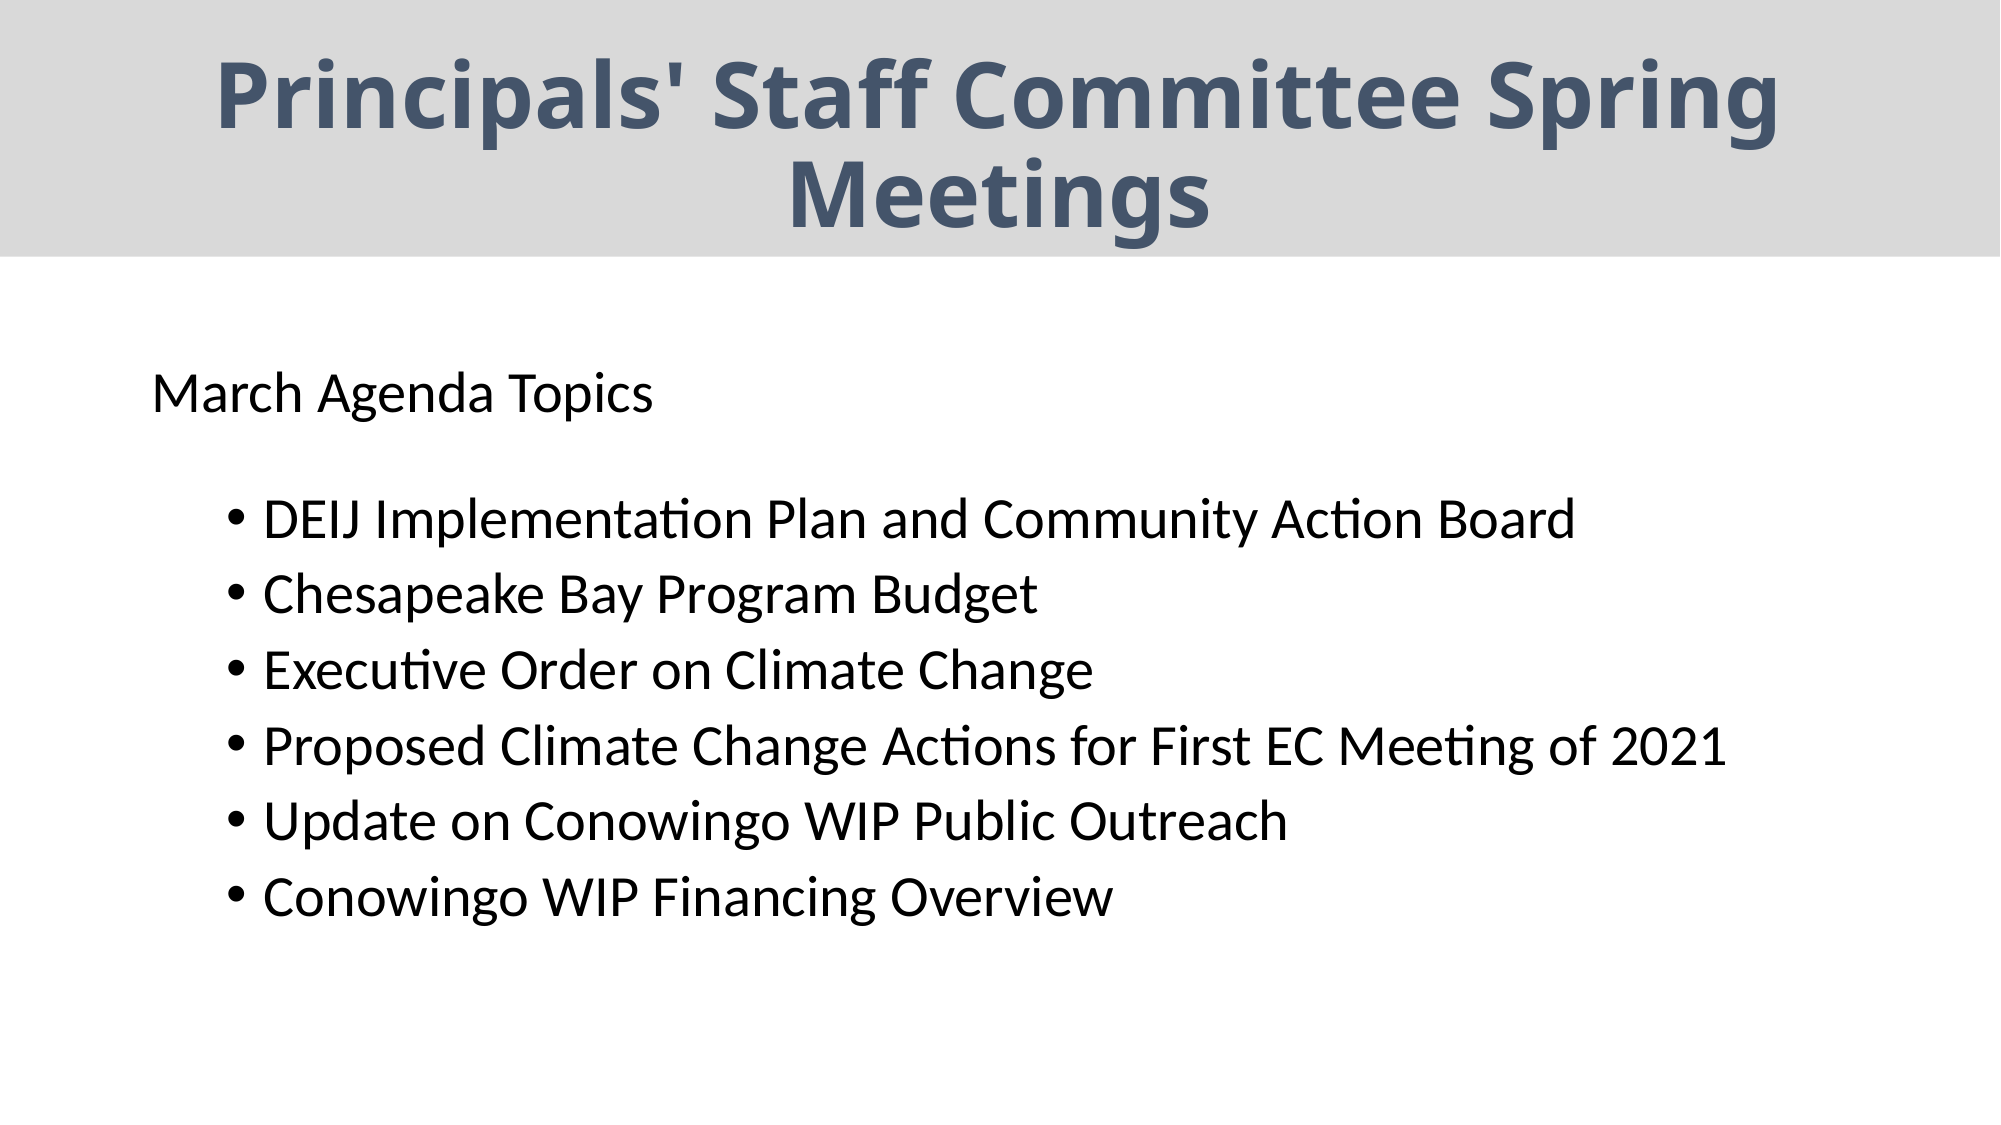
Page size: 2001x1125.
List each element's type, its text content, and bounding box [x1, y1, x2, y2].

list March Agenda Topics DEIJ Implementation Plan and Community Action Board Chesapeake Bay Program Budget Executive Order on Climate Change Proposed Climate Change Actions for First EC Meeting of 2021 Update on Conowingo WIP Public Outreach Conowingo WIP Financing Overview [136, 354, 1862, 1125]
title Principals' Staff Committee Spring Meetings [30, 39, 1967, 257]
text_box [0, 0, 2000, 258]
